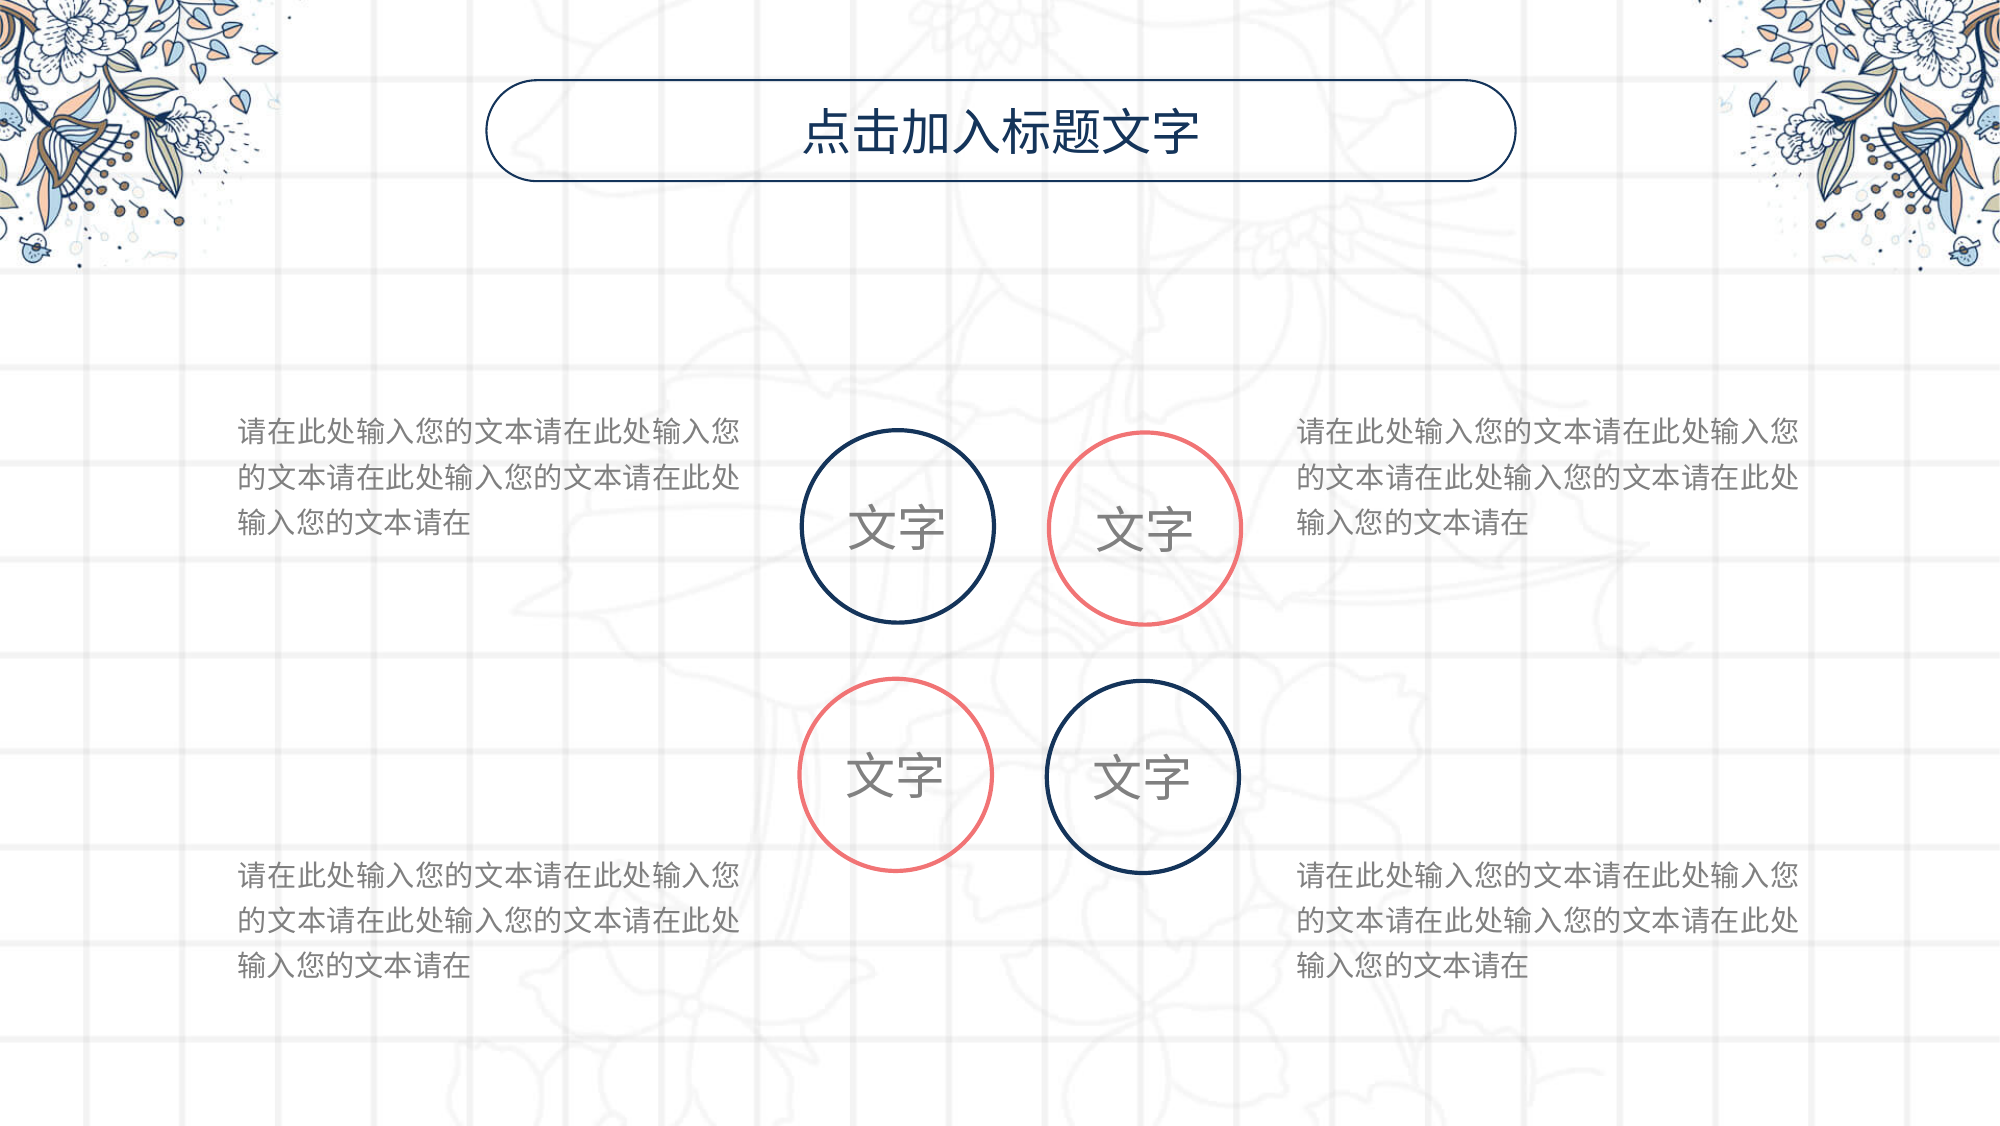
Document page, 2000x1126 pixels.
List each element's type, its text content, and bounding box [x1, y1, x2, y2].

text_box 文字 [1048, 432, 1242, 625]
text_box 请在此处输入您的文本请在此处输入您的文本请在此处输入您的文本请在此处输入您的文本请在 [237, 807, 742, 1022]
picture [0, 0, 2000, 1126]
text_box 文字 [801, 430, 994, 623]
text_box 请在此处输入您的文本请在此处输入您的文本请在此处输入您的文本请在此处输入您的文本请在 [1296, 364, 1800, 579]
text_box 请在此处输入您的文本请在此处输入您的文本请在此处输入您的文本请在此处输入您的文本请在 [237, 364, 742, 579]
text_box 文字 [1046, 680, 1239, 874]
text_box 文字 [799, 678, 992, 871]
text_box 请在此处输入您的文本请在此处输入您的文本请在此处输入您的文本请在此处输入您的文本请在 [1296, 800, 1800, 1029]
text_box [428, 79, 1574, 182]
